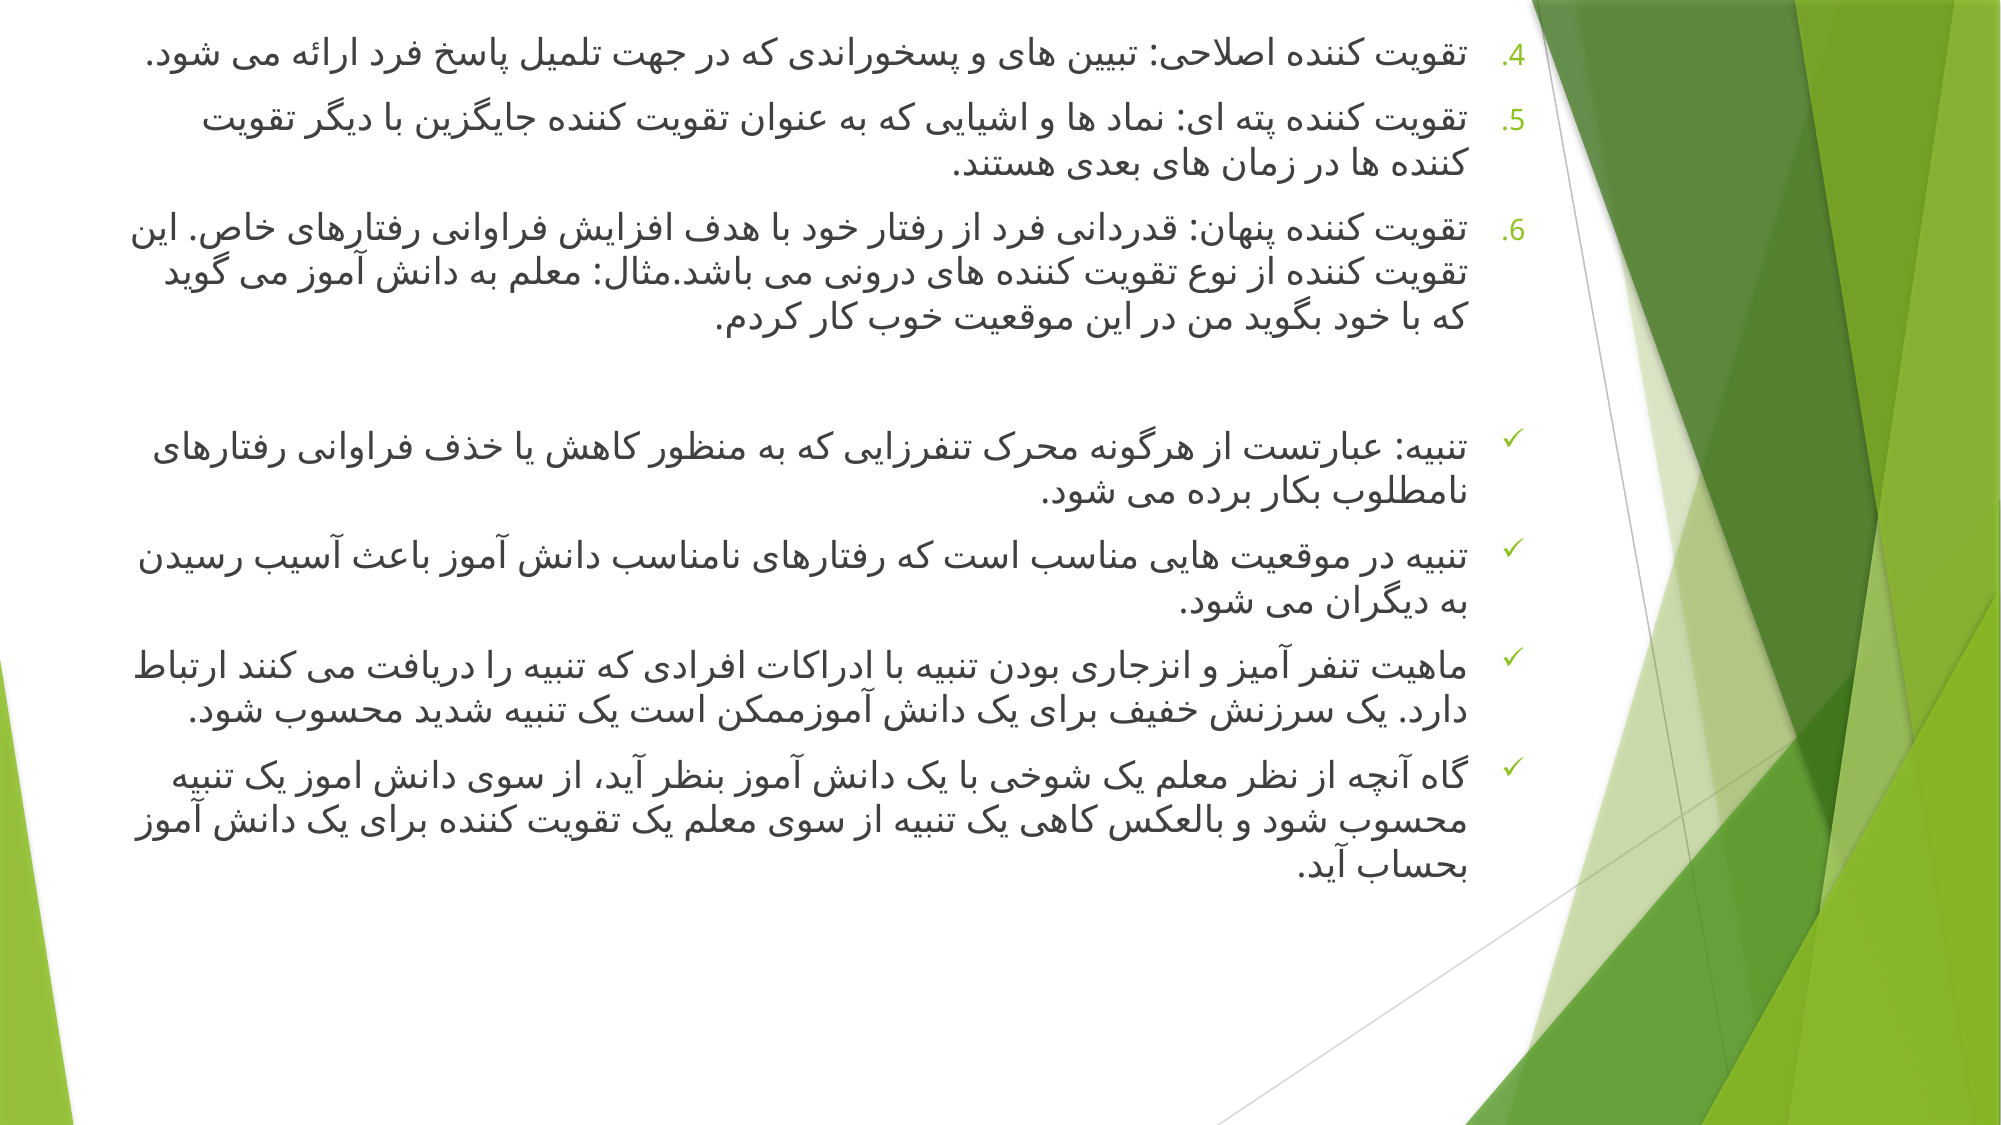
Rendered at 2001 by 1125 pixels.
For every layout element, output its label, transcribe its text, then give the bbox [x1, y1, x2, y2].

list تقویت کننده اصلاحی: تبیین های و پسخوراندی که در جهت تلمیل پاسخ فرد ارائه می شود. تقویت کننده پته ای: نماد ها و اشیایی که به عنوان تقویت کننده جایگزین با دیگر تقویت کننده ها در زمان های بعدی هستند. تقویت کننده پنهان: قدردانی فرد از رفتار خود با هدف افزایش فراوانی رفتارهای خاص. این تقویت کننده از نوع تقویت کننده های درونی می باشد.مثال: معلم به دانش آموز می گوید که با خود بگوید من در این موقعیت خوب کار کردم. تنبیه: عبارتست از هرگونه محرک تنفرزایی که به منظور کاهش یا خذف فراوانی رفتارهای نامطلوب بکار برده می شود. تنبیه در موقعیت هایی مناسب است که رفتارهای نامناسب دانش آموز باعث آسیب رسیدن به دیگران می شود. ماهیت تنفر آمیز و انزجاری بودن تنبیه با ادراکات افرادی که تنبیه را دریافت می کنند ارتباط دارد. یک سرزنش خفیف برای یک دانش آموزممکن است یک تنبیه شدید محسوب شود. گاه آنچه از نظر معلم یک شوخی با یک دانش آموز بنظر آید، از سوی دانش اموز یک تنبیه محسوب شود و بالعکس کاهی یک تنبیه از سوی معلم یک تقویت کننده برای یک دانش آموز بحساب آید. [111, 21, 1541, 992]
